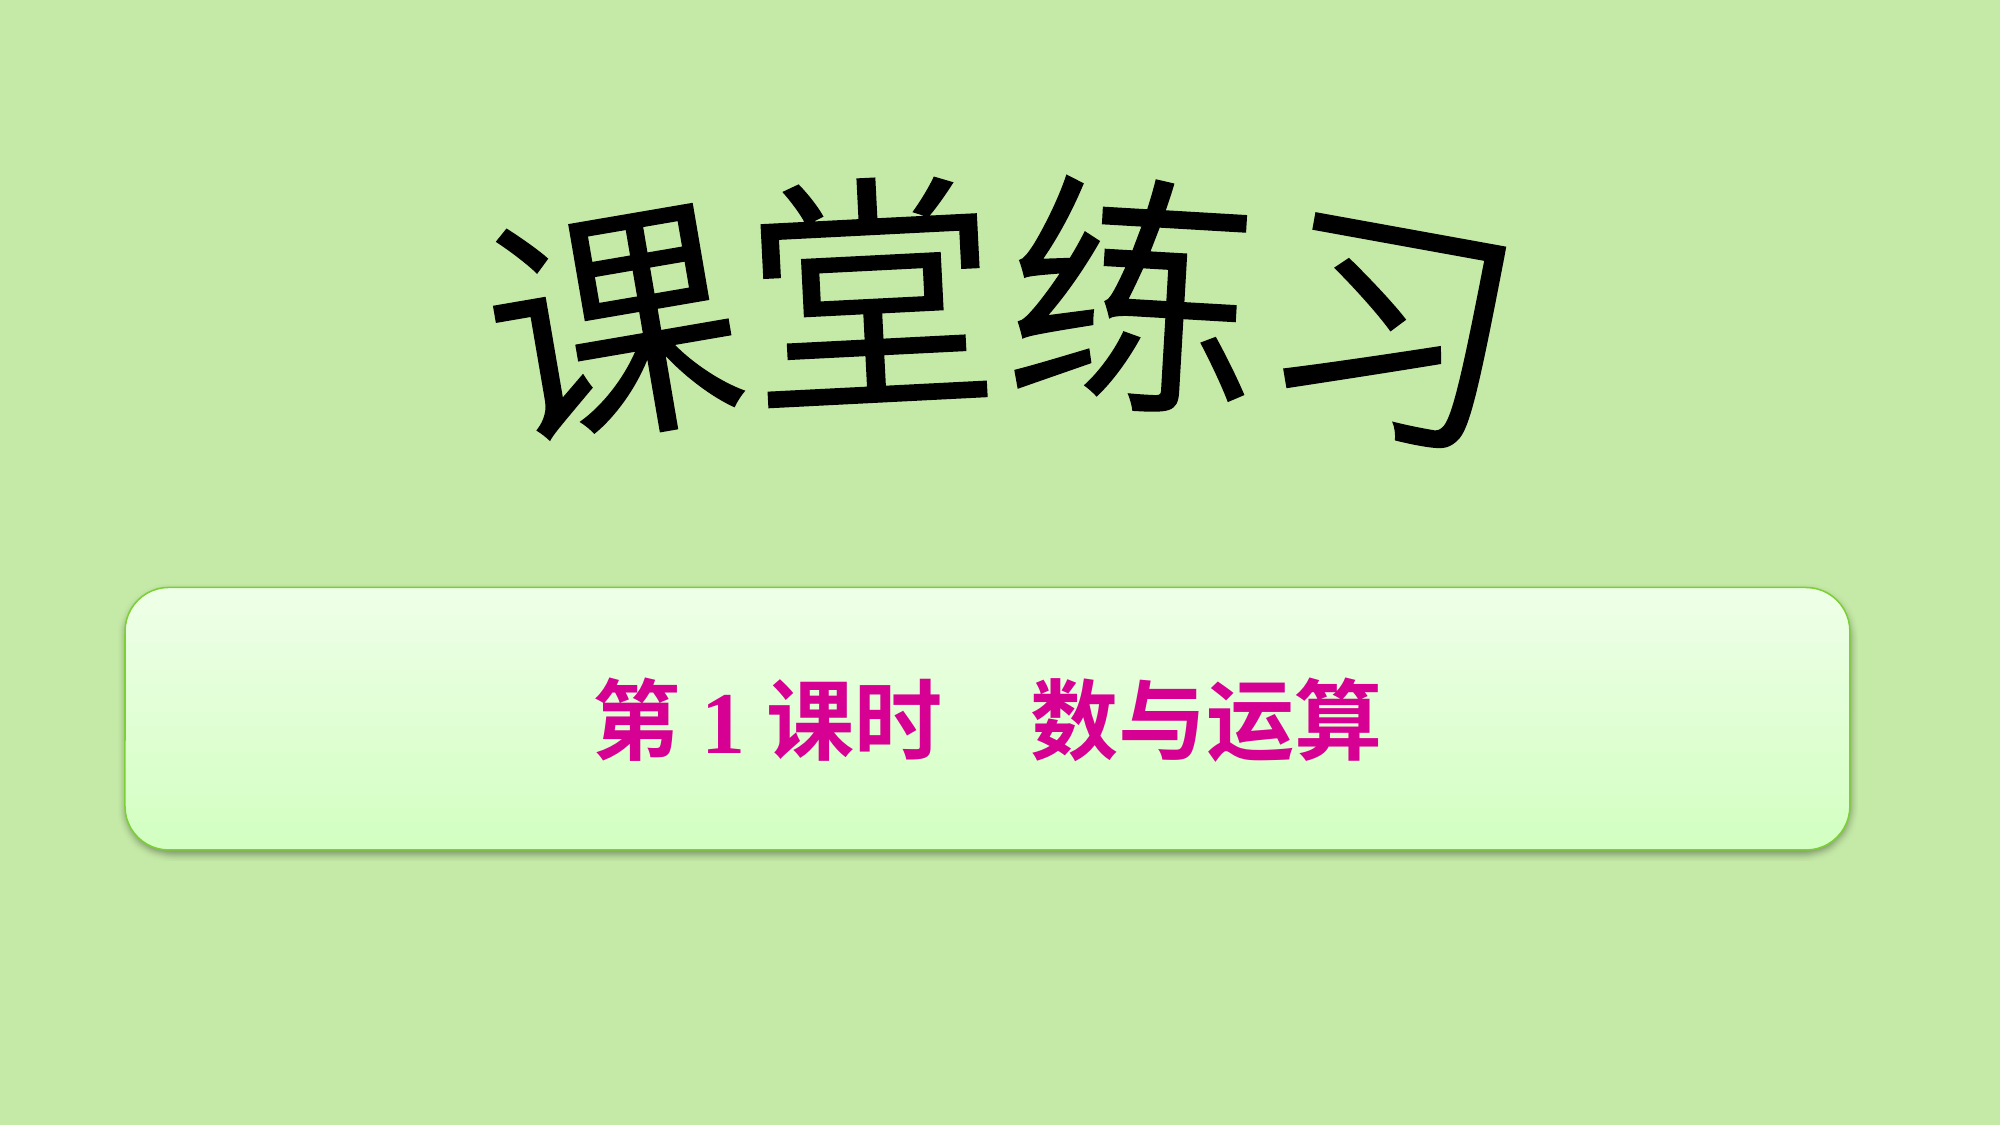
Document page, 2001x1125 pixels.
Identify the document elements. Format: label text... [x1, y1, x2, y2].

text_box 第1课时 数与运算 [124, 586, 1851, 851]
